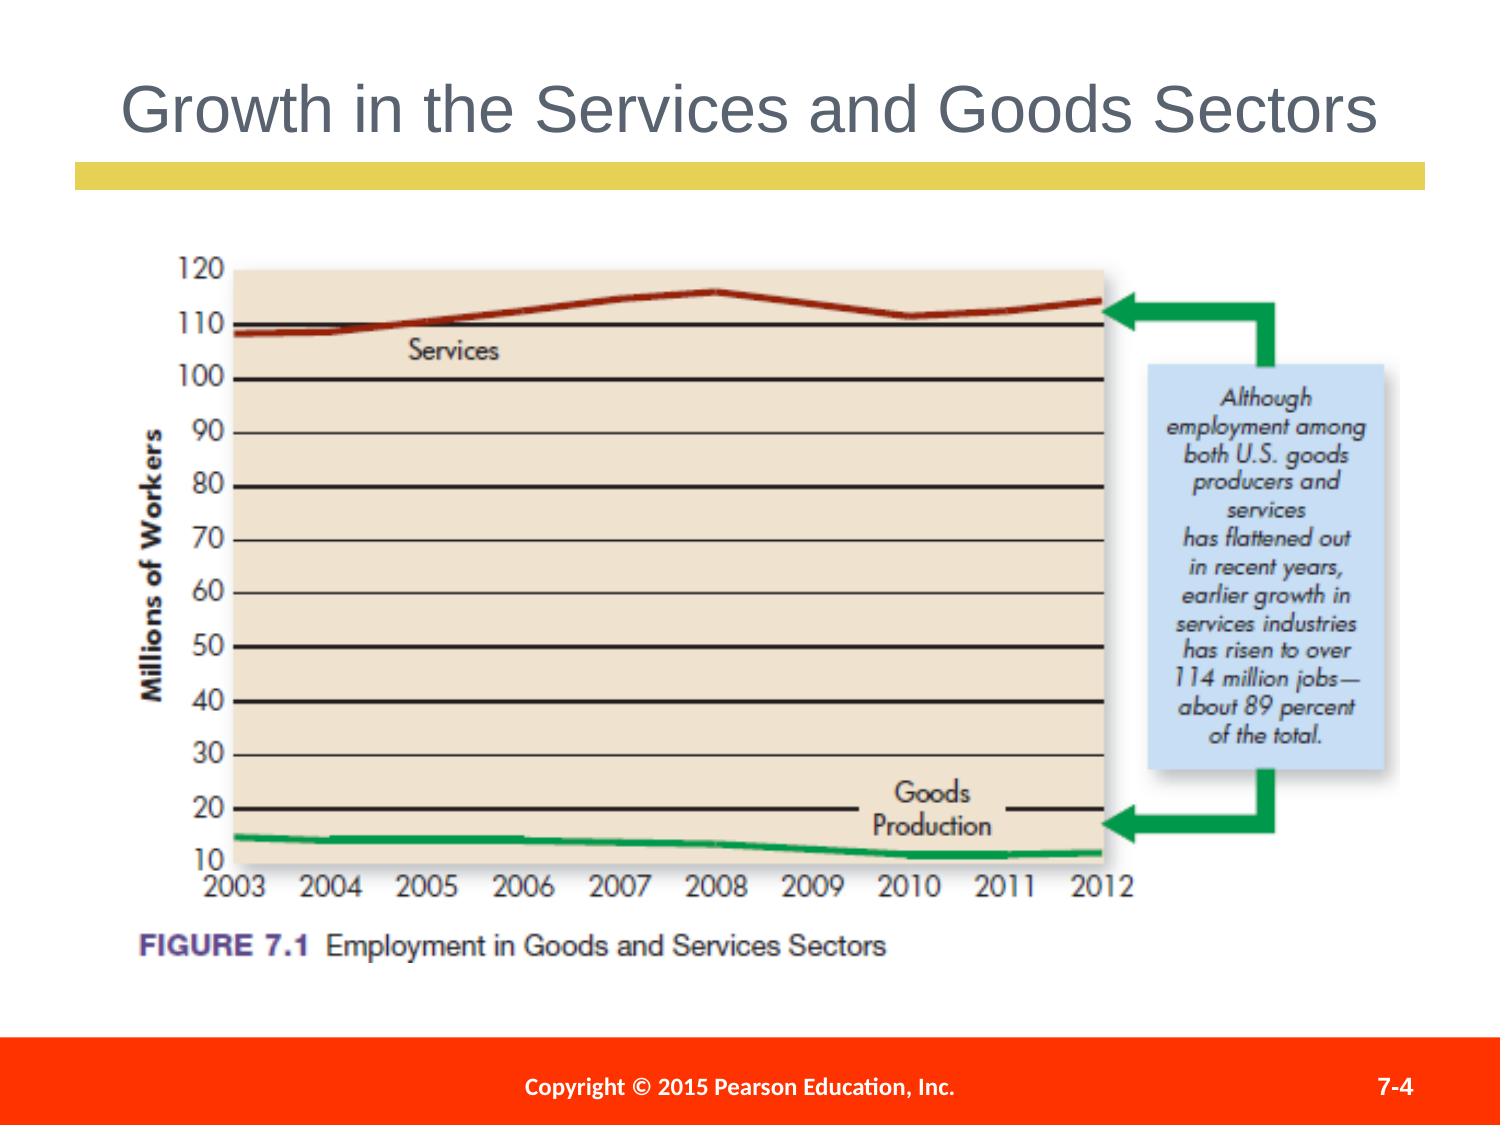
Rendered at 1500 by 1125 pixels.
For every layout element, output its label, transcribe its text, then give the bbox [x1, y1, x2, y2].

picture [96, 242, 1401, 963]
title Growth in the Services and Goods Sectors [74, 12, 1426, 201]
